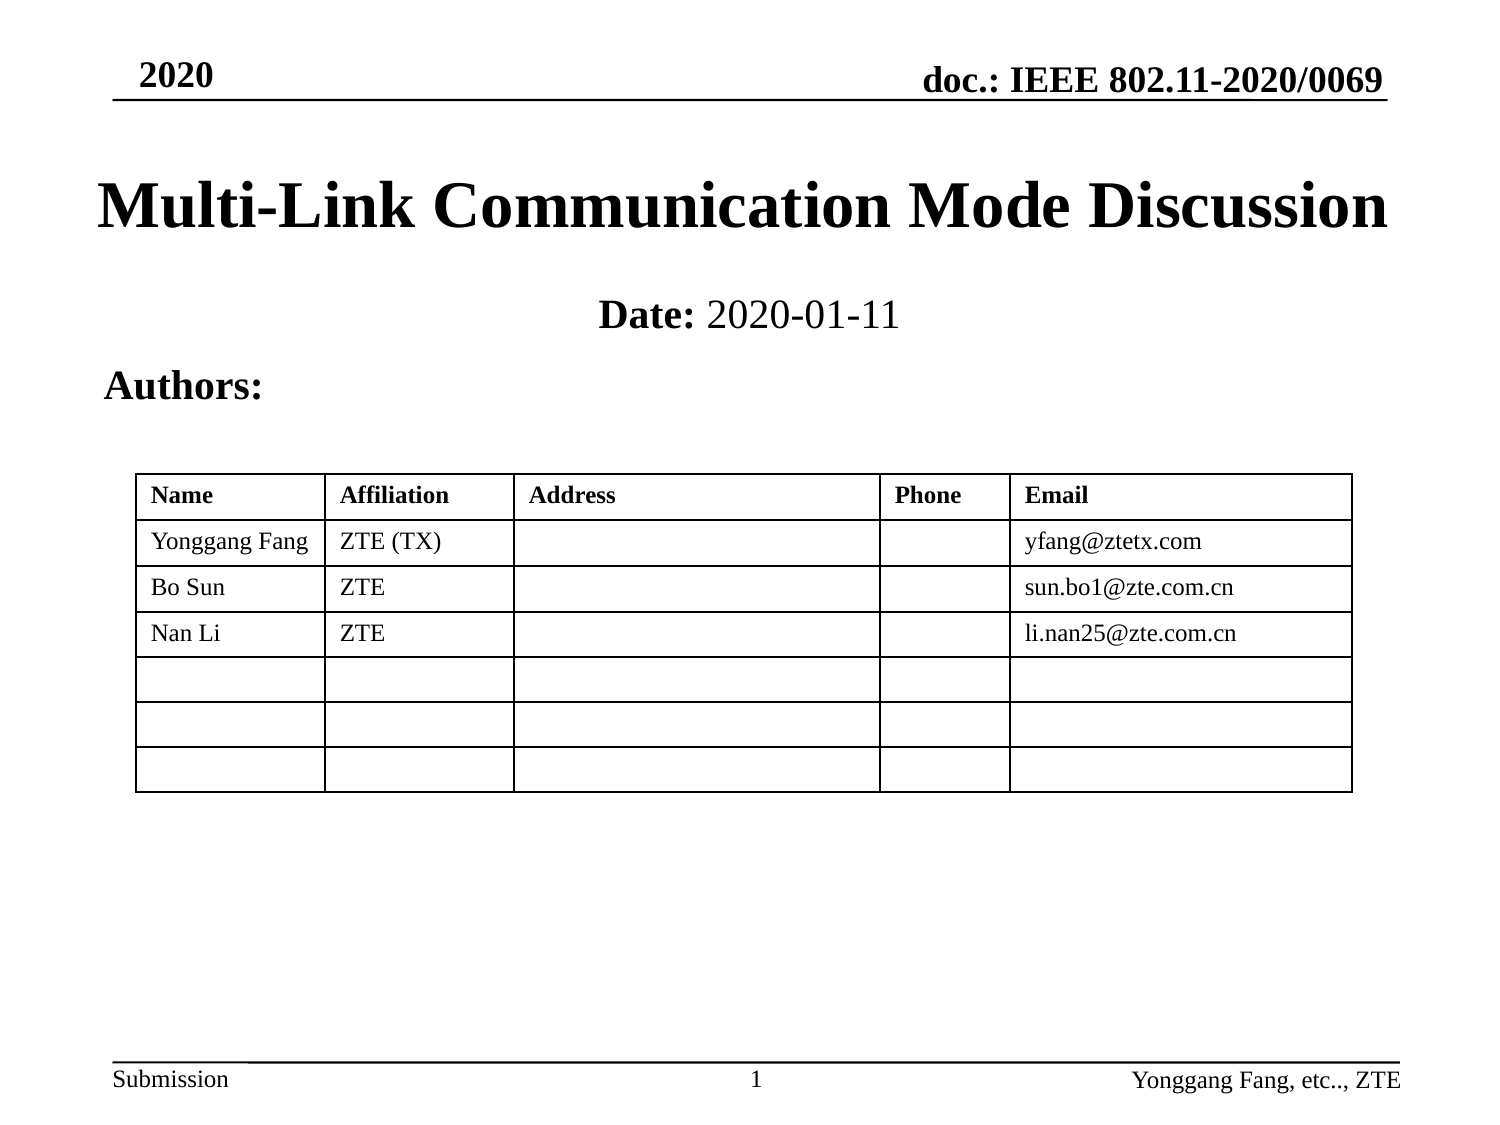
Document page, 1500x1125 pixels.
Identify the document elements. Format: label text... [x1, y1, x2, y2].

table_cell [1011, 658, 1351, 701]
table_cell [326, 748, 513, 791]
table_cell [881, 613, 1009, 656]
table_cell [1011, 703, 1351, 746]
table_header Name [137, 475, 324, 519]
footer Yonggang Fang, etc.., ZTE [1127, 1063, 1402, 1095]
text_box Authors: [88, 349, 326, 413]
table_cell [137, 703, 324, 746]
table_cell [515, 748, 879, 791]
table_cell [881, 703, 1009, 746]
table_header Phone [881, 475, 1009, 519]
table_cell yfang@ztetx.com [1011, 521, 1351, 565]
table_cell ZTE (TX) [326, 521, 513, 565]
table_cell [515, 521, 879, 565]
slide_number 1 [741, 1061, 772, 1093]
table_cell Yonggang Fang [137, 521, 324, 565]
table_cell Nan Li [137, 613, 324, 656]
text_box Date: 2020-01-11 [112, 278, 1388, 342]
text_box Multi-Link Communication Mode Discussion [76, 113, 1412, 289]
table_header Email [1011, 475, 1351, 519]
table_cell [515, 567, 879, 611]
table_cell [515, 703, 879, 746]
table_cell ZTE [326, 613, 513, 656]
table_cell [881, 521, 1009, 565]
table_cell [881, 748, 1009, 791]
table_cell [881, 567, 1009, 611]
table_cell [326, 658, 513, 701]
table_cell [326, 703, 513, 746]
table_cell ZTE [326, 567, 513, 611]
table_cell [515, 613, 879, 656]
table_cell Bo Sun [137, 567, 324, 611]
table_cell [137, 658, 324, 701]
table_cell sun.bo1@zte.com.cn [1011, 567, 1351, 611]
table_cell li.nan25@zte.com.cn [1011, 613, 1351, 656]
table_cell [137, 748, 324, 791]
table_header Address [515, 475, 879, 519]
table_cell [1011, 748, 1351, 791]
table_cell [881, 658, 1009, 701]
table_cell [515, 658, 879, 701]
table_header Affiliation [326, 475, 513, 519]
